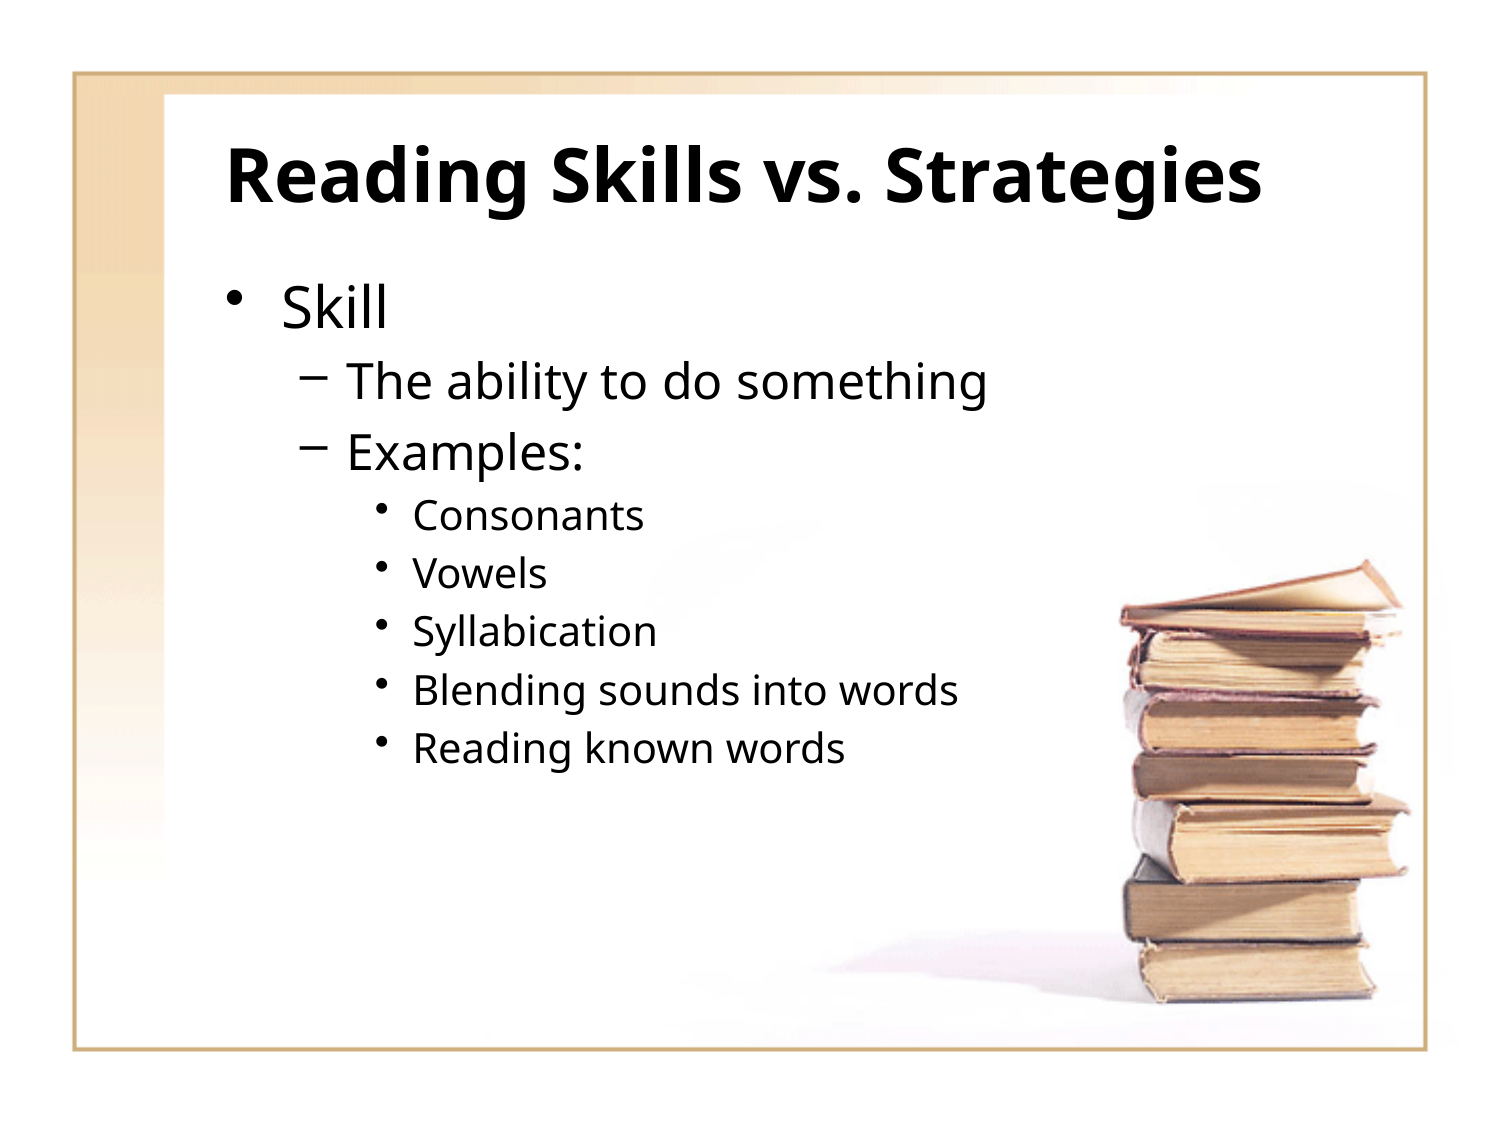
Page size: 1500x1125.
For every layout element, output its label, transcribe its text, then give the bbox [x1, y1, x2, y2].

list Skill The ability to do something Examples: Consonants Vowels Syllabication Blending sounds into words Reading known words [209, 262, 1073, 1006]
title Reading Skills vs. Strategies [209, 112, 1373, 233]
picture [0, 0, 1500, 1125]
